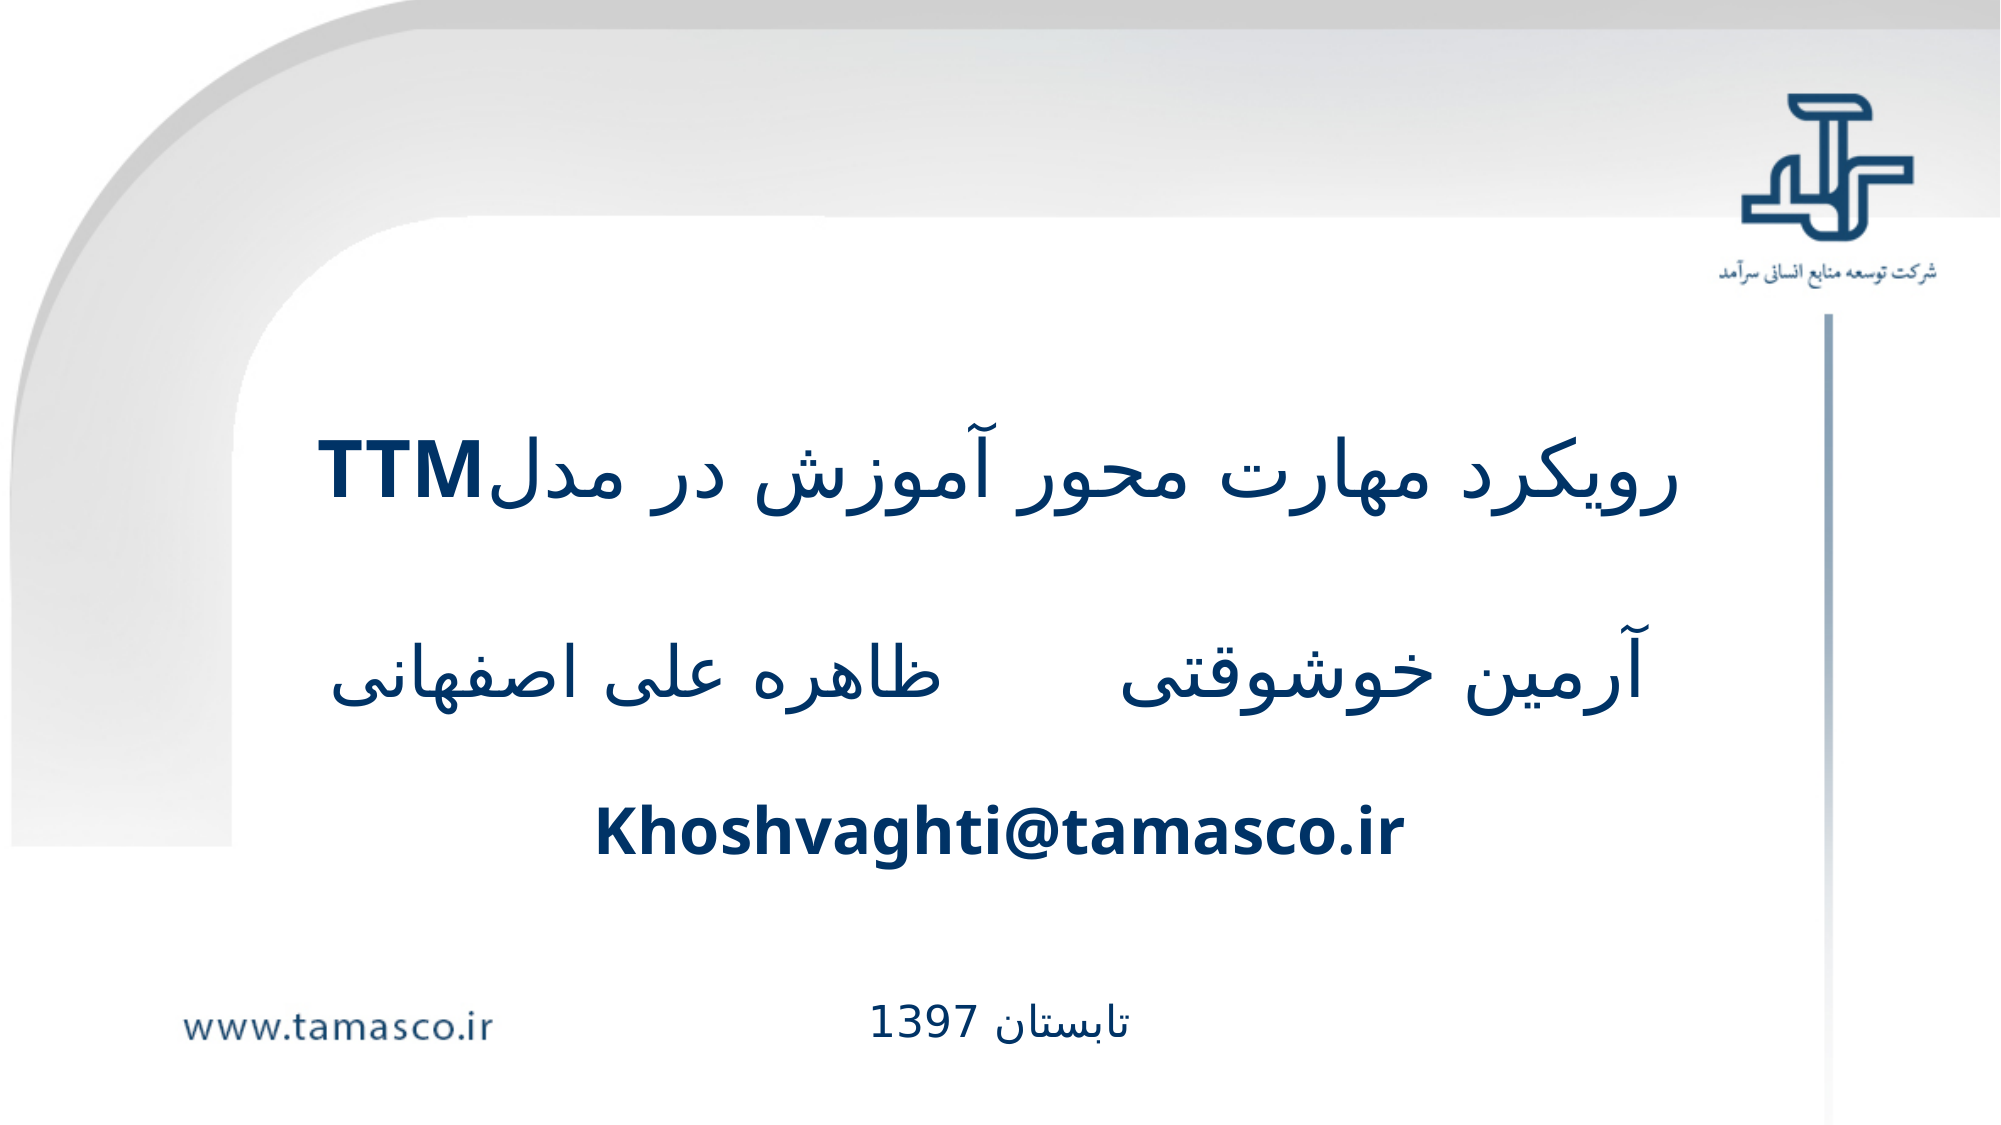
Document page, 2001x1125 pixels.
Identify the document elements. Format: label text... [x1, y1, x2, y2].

title TTMرویکرد مهارت محور آموزش در مدل آرمین خوشوقتی ظاهره علی اصفهانی Khoshvaghti@tamasco.ir تابستان 1397 [0, 219, 2000, 1125]
picture [0, 0, 2001, 1125]
